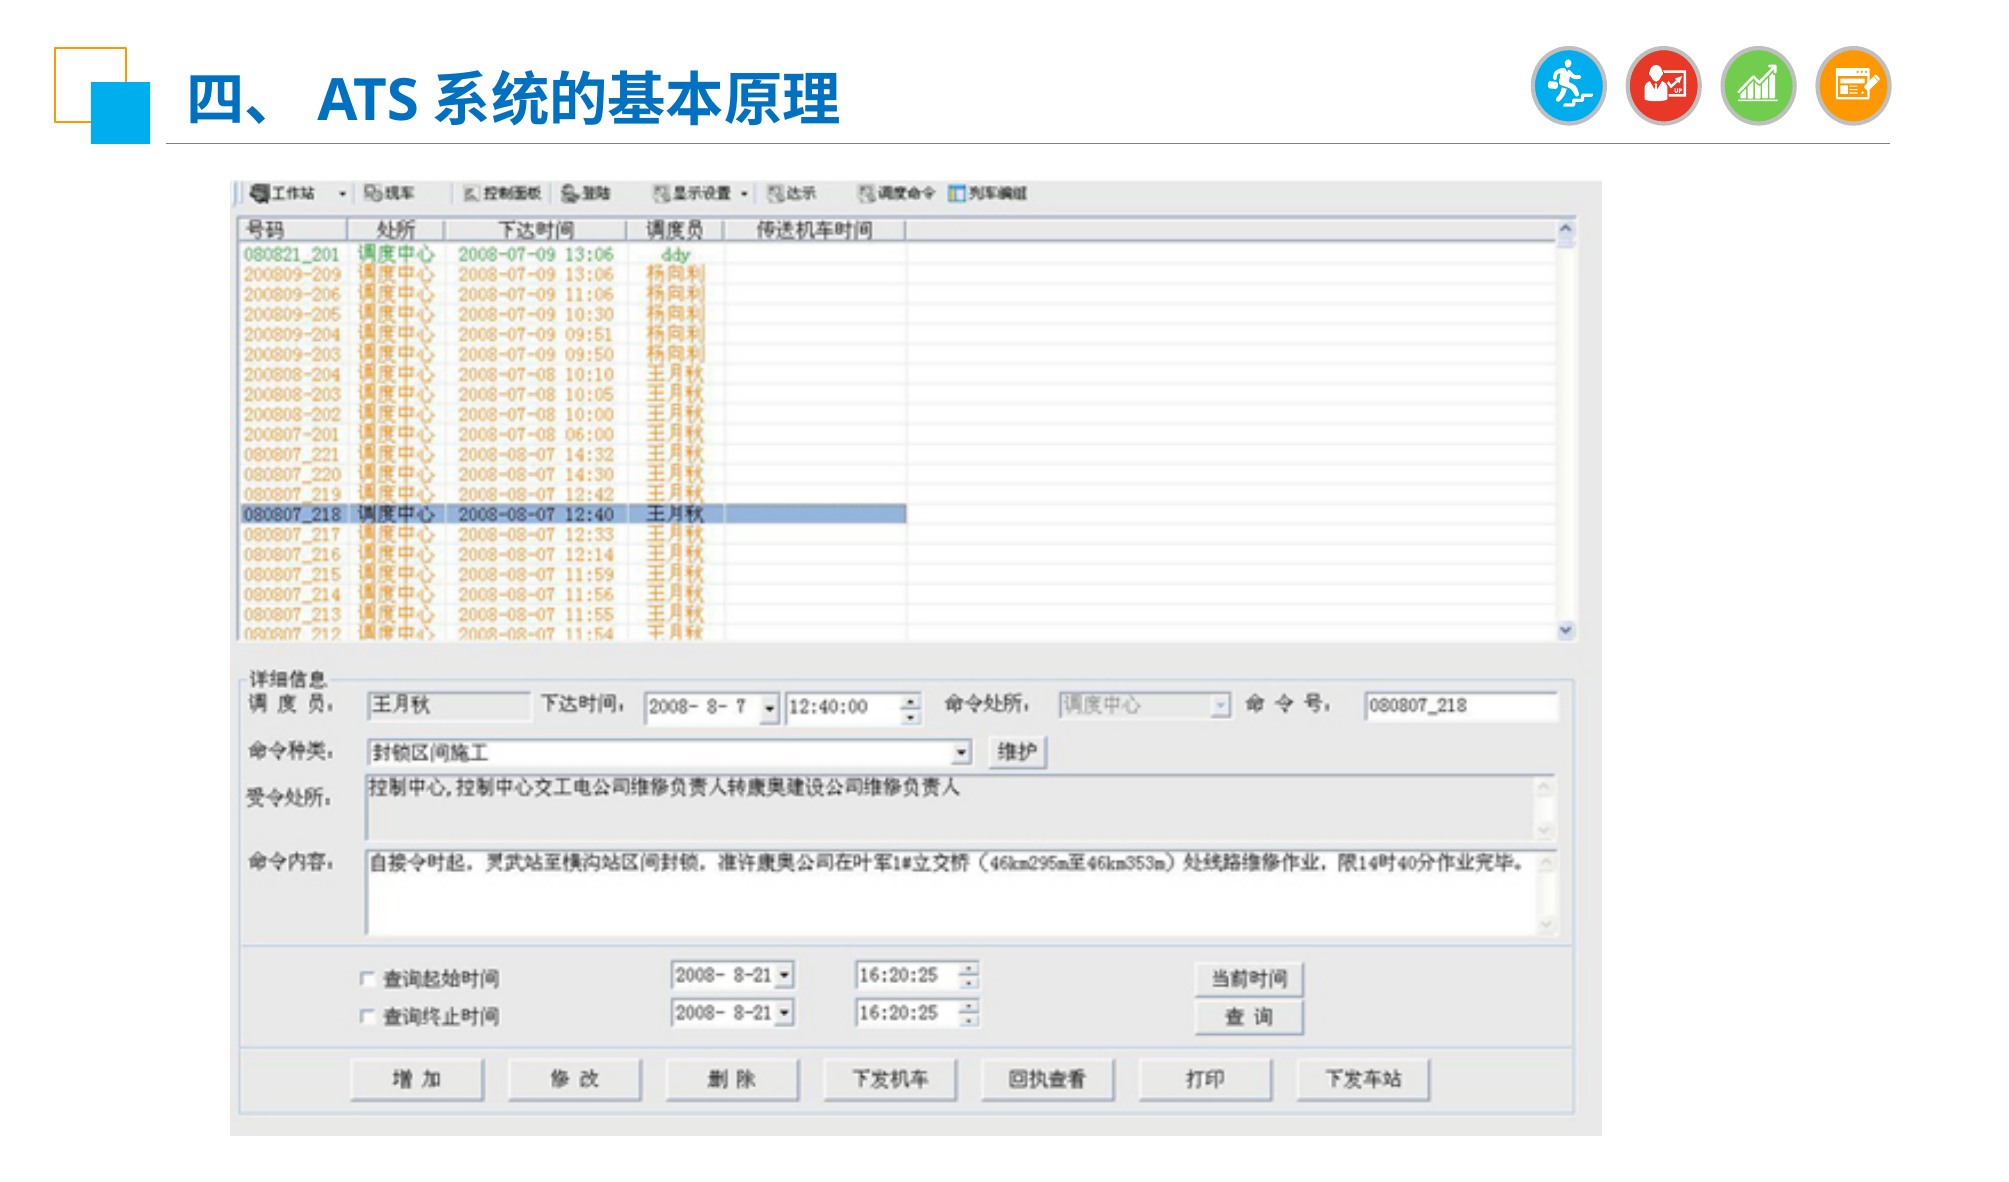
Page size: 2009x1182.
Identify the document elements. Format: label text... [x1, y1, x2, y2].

text_box 四、ATS系统的基本原理 [166, 51, 862, 142]
picture [230, 180, 1602, 1136]
